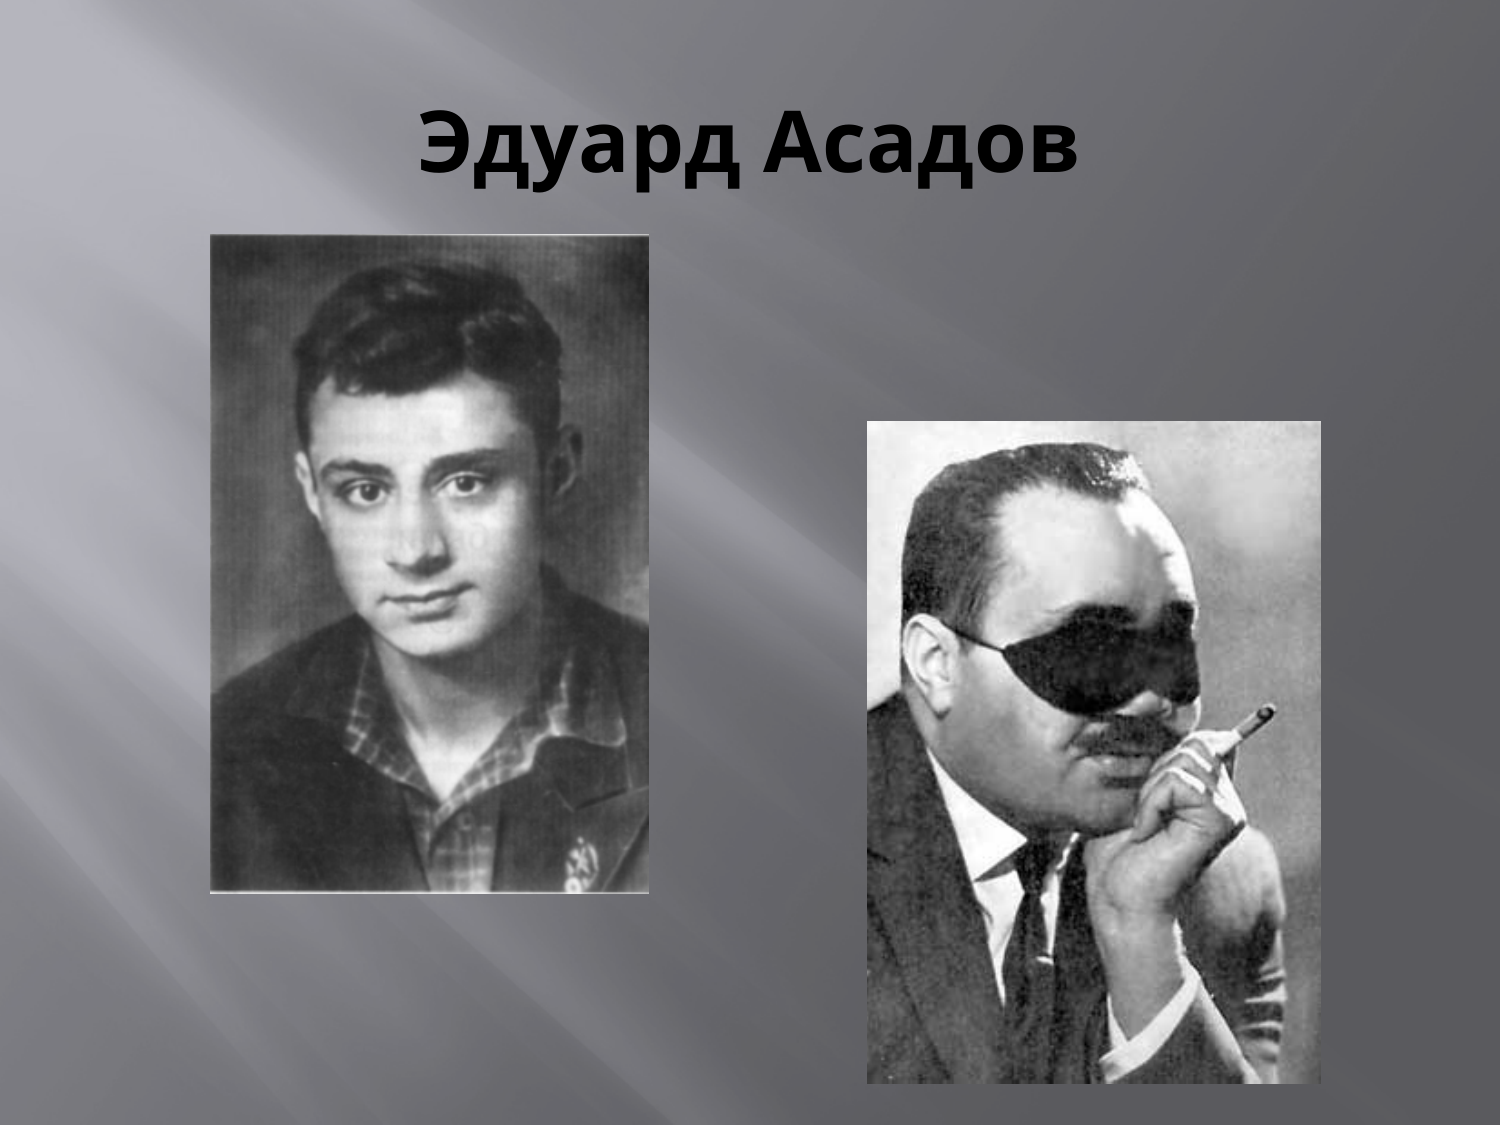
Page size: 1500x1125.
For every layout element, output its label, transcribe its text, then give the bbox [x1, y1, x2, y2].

picture [866, 421, 1321, 1084]
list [210, 234, 649, 894]
title Эдуард Асадов [75, 45, 1425, 233]
